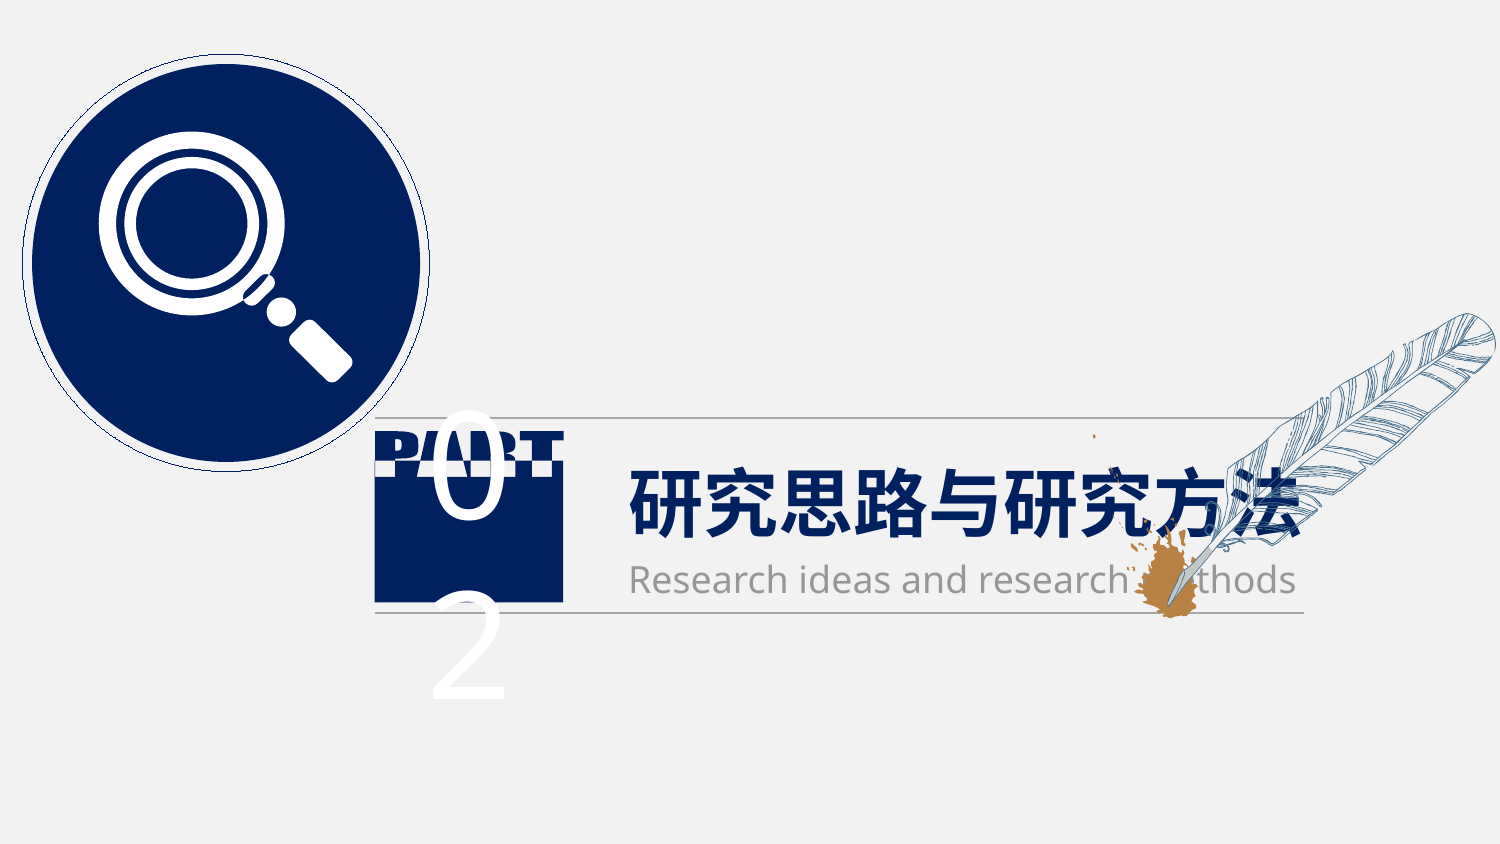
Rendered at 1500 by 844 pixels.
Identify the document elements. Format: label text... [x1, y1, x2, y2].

text_box 02 [374, 431, 564, 603]
text_box [371, 263, 430, 410]
text_box [80, 409, 226, 472]
text_box [22, 116, 81, 262]
text_box Research ideas and research methods [613, 548, 1103, 596]
text_box 研究思路与研究方法 [613, 448, 1103, 548]
text_box [22, 262, 81, 409]
picture [1108, 234, 1431, 646]
text_box [371, 116, 430, 263]
text_box [32, 64, 421, 462]
text_box [81, 54, 227, 117]
text_box [98, 131, 285, 316]
text_box [227, 54, 371, 117]
text_box [226, 409, 371, 472]
text_box [289, 319, 353, 383]
text_box [266, 297, 297, 327]
